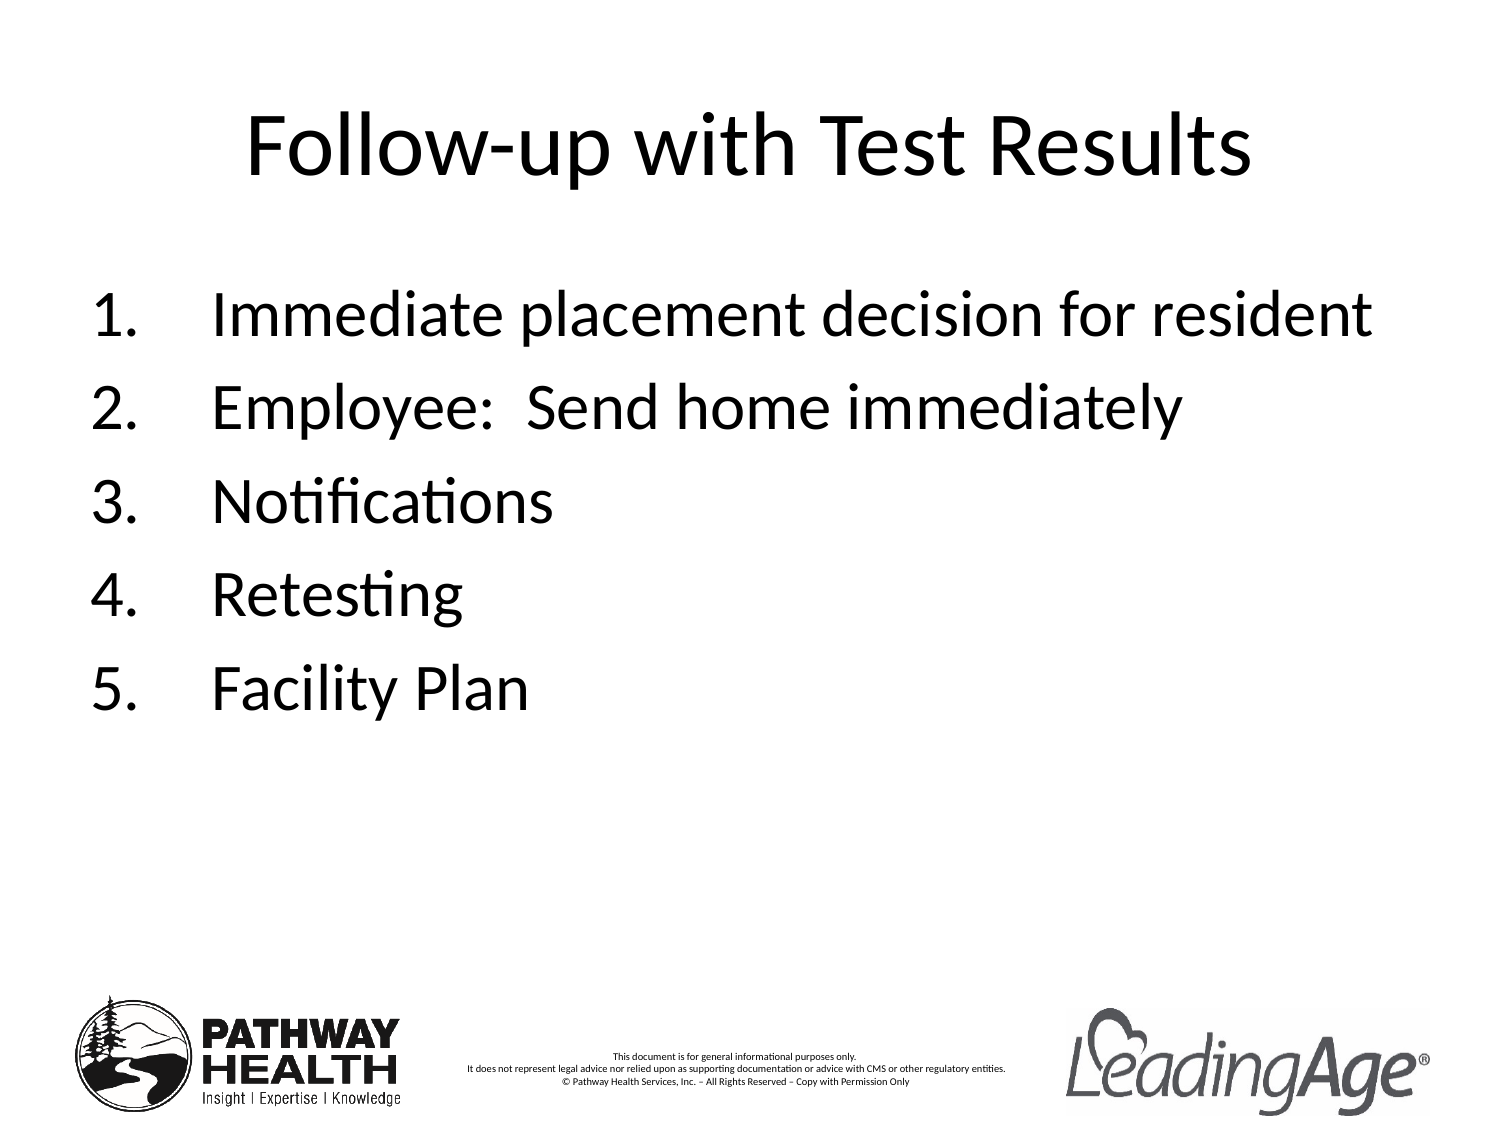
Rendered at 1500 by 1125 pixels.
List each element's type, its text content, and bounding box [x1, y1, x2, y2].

picture [1066, 1008, 1430, 1116]
picture [75, 1005, 400, 1112]
list Immediate placement decision for resident Employee: Send home immediately Notifications Retesting Facility Plan [75, 262, 1425, 1005]
title Follow-up with Test Results [75, 45, 1425, 233]
